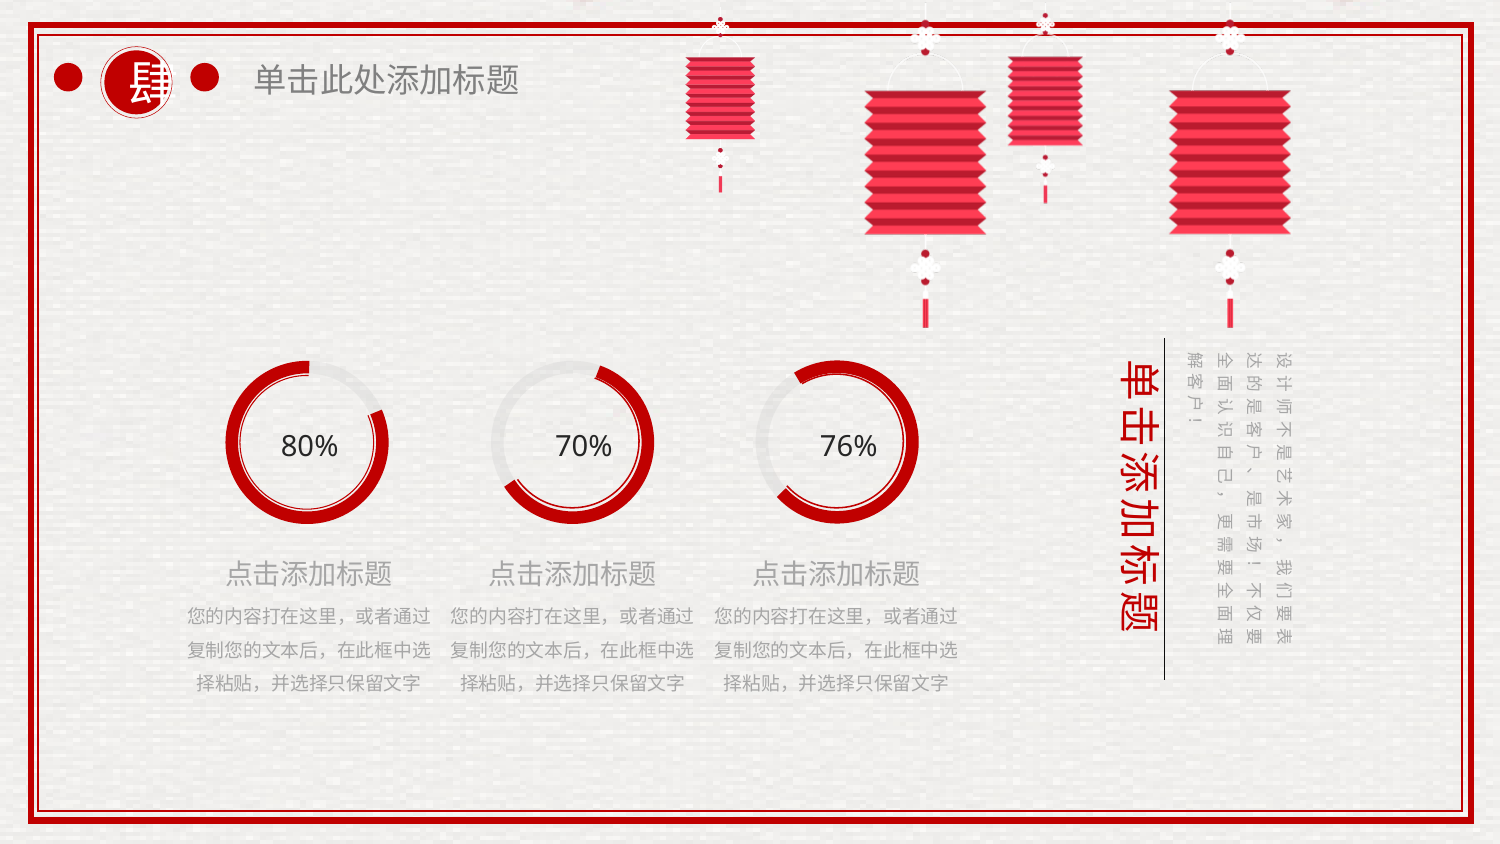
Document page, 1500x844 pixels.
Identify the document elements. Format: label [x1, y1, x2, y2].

text_box [164, 549, 428, 700]
picture [0, 0, 1500, 844]
text_box [497, 366, 648, 518]
text_box [231, 367, 383, 518]
text_box [761, 366, 913, 518]
text_box [717, 549, 981, 700]
text_box [1092, 337, 1307, 681]
text_box [428, 549, 717, 700]
